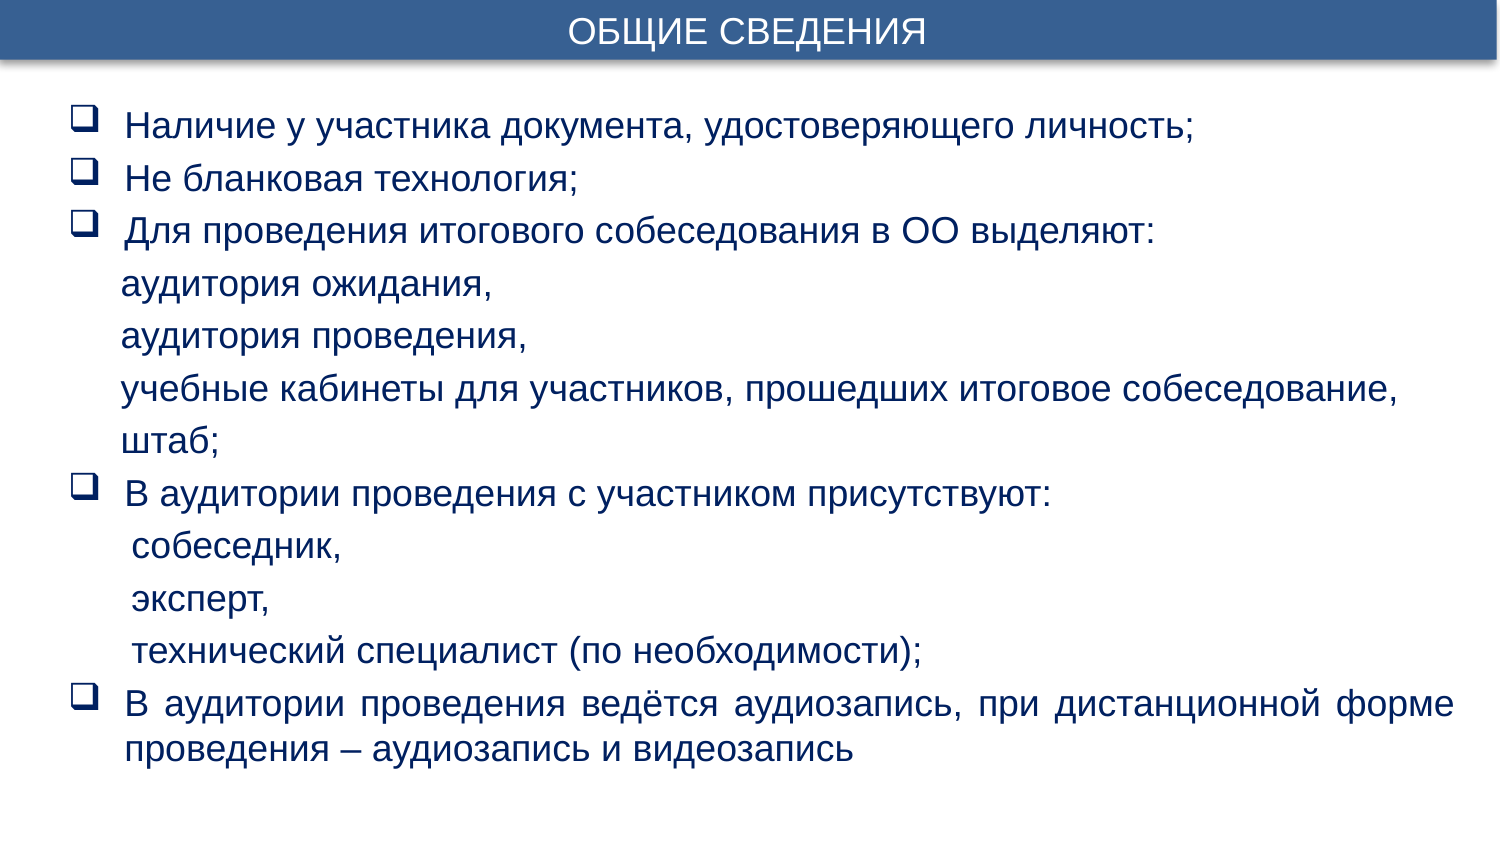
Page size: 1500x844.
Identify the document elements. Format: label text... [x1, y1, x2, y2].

subtitle Наличие у участника документа, удостоверяющего личность; Не бланковая технология; Для проведения итогового собеседования в ОО выделяют: аудитория ожидания, аудитория проведения, учебные кабинеты для участников, прошедших итоговое собеседование, штаб; В аудитории проведения с участником присутствуют: собеседник, эксперт, технический специалист (по необходимости); В аудитории проведения ведётся аудиозапись, при дистанционной форме проведения – аудиозапись и видеозапись [52, 93, 1471, 821]
text_box ОБЩИЕ СВЕДЕНИЯ [0, 0, 1497, 60]
